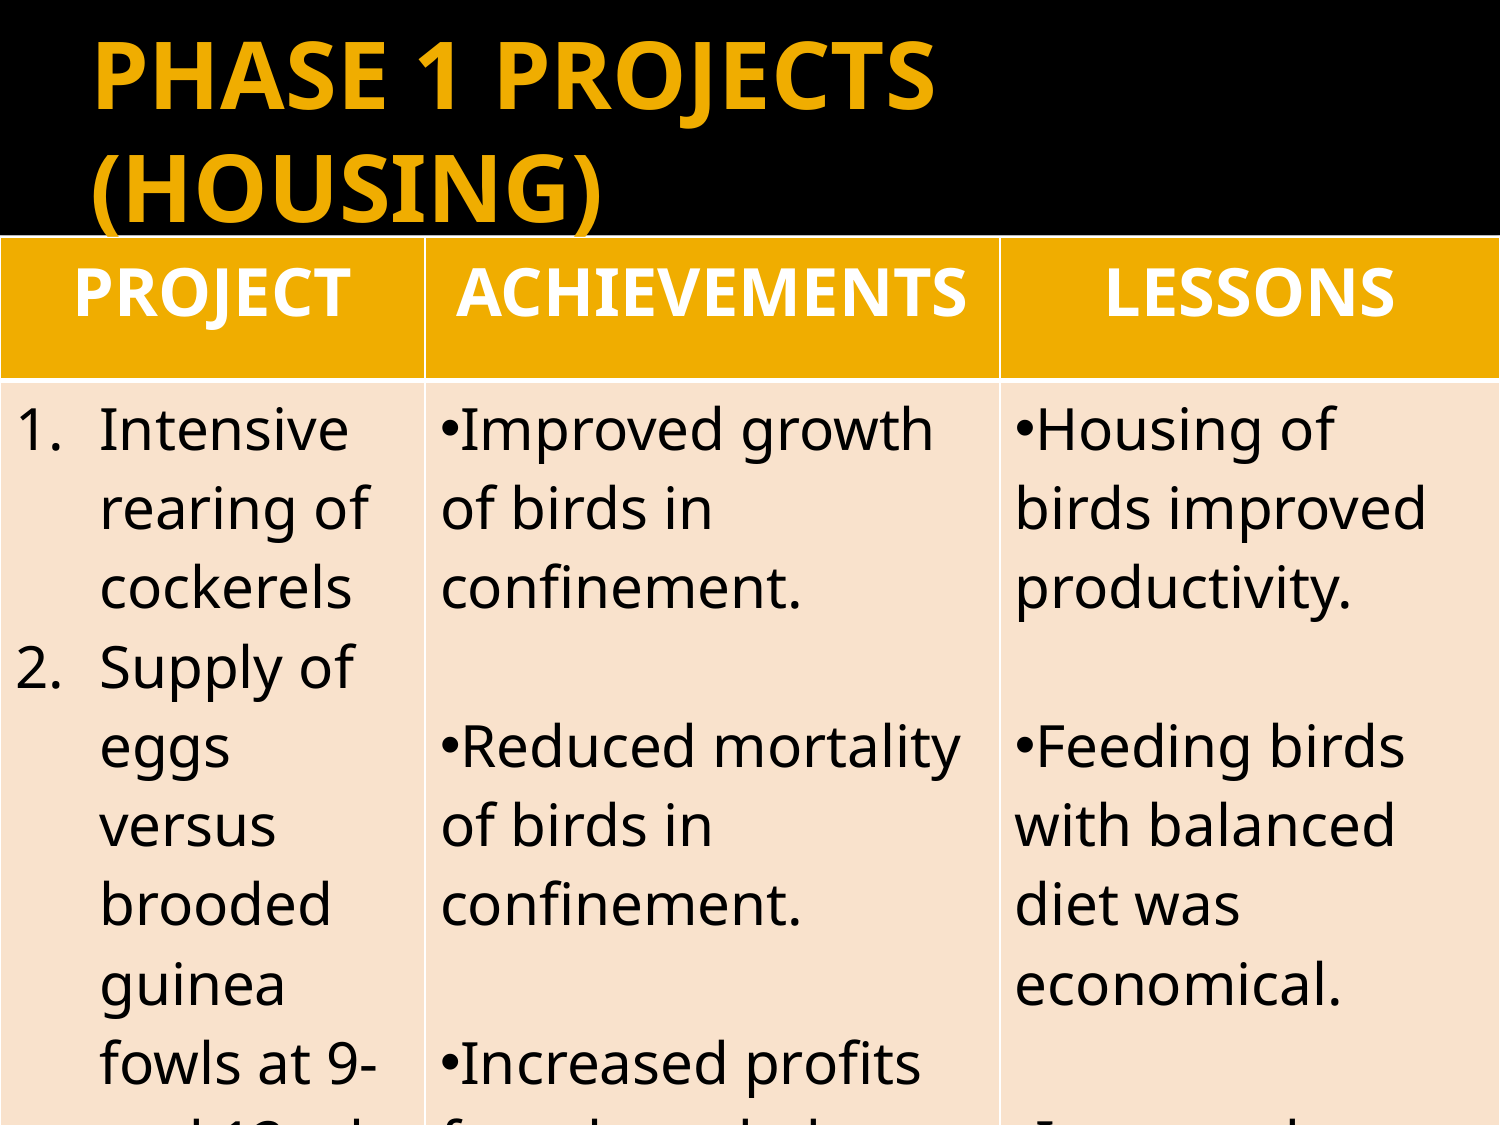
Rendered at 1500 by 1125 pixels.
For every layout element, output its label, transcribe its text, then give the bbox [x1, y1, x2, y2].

table_cell Intensive rearing of cockerels Supply of eggs versus brooded guinea fowls at 9- and 12-wk of age to farmers [1, 383, 424, 1125]
table_header ACHIEVEMENTS [426, 238, 999, 378]
table_header LESSONS [1001, 238, 1499, 378]
table_cell Improved growth of birds in confinement. Reduced mortality of birds in confinement. Increased profits from brooded birds. [426, 383, 999, 1125]
title PHASE 1 PROJECTS (HOUSING) [75, 25, 1425, 231]
table_header PROJECT [1, 238, 424, 378]
table_cell Housing of birds improved productivity. Feeding birds with balanced diet was economical. Improved farmer knowledge. [1001, 383, 1499, 1125]
